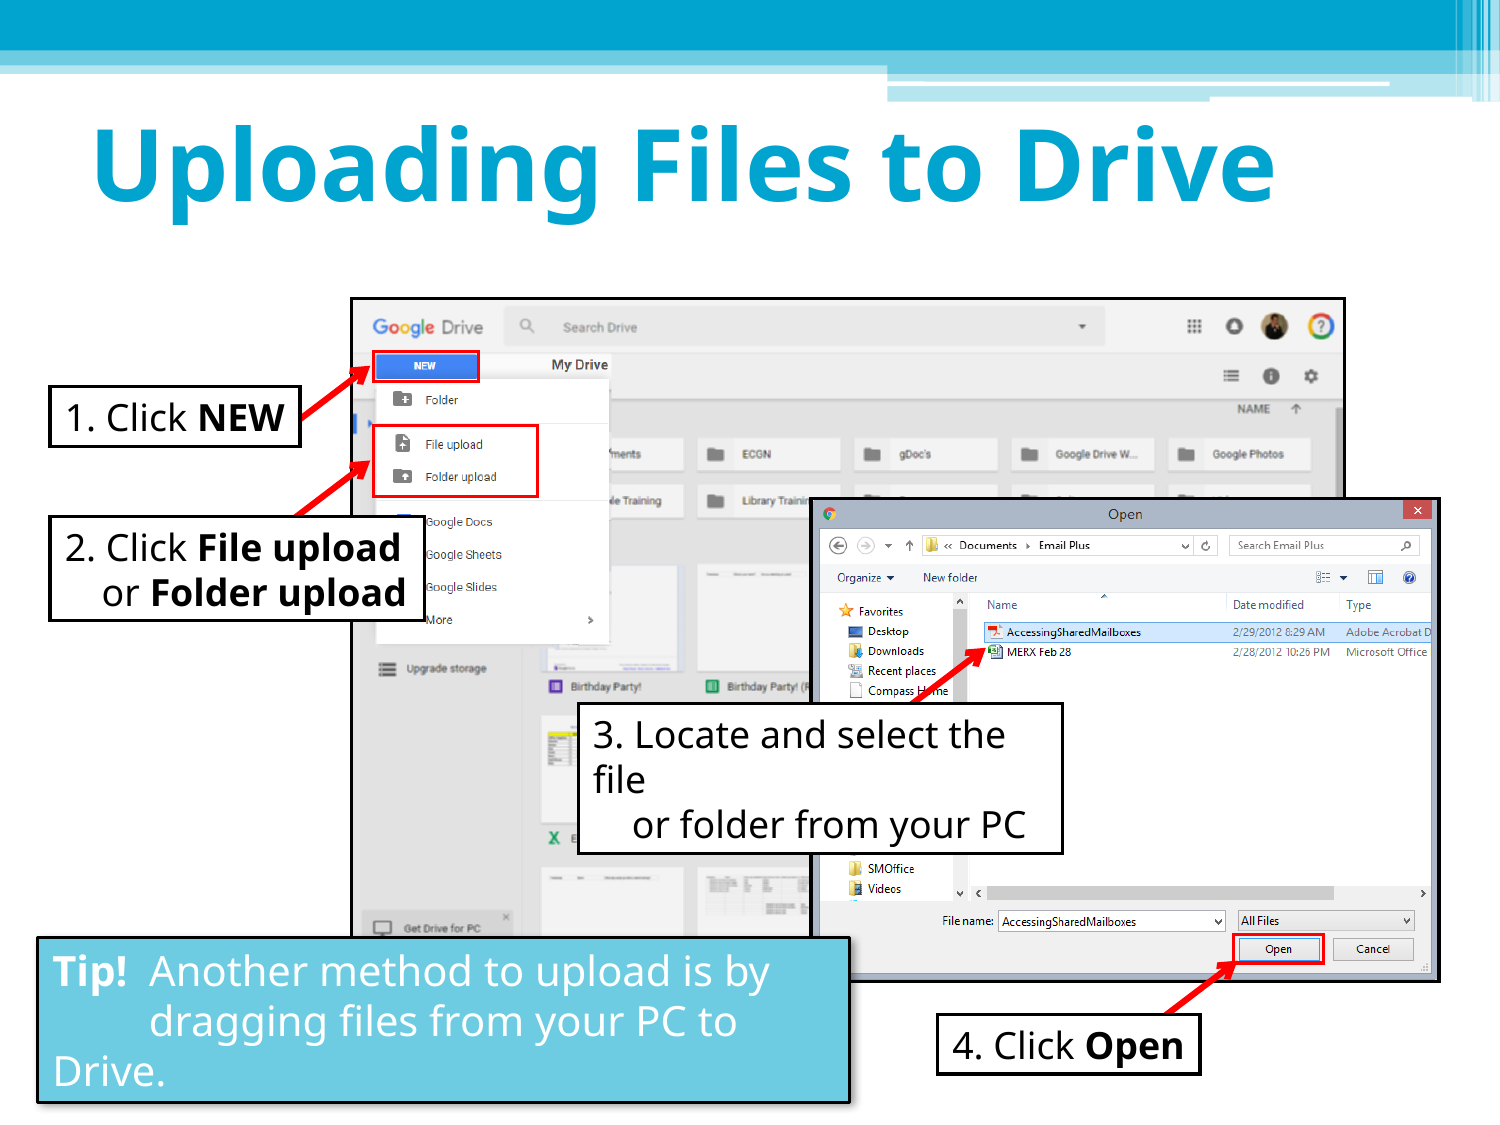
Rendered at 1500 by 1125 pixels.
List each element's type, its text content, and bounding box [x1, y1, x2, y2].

title Uploading Files to Drive [75, 75, 1418, 248]
text_box 2. Click File upload or Folder upload [49, 516, 353, 621]
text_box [910, 647, 986, 705]
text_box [295, 460, 371, 518]
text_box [295, 365, 371, 423]
text_box Tip! Another method to upload is by dragging files from your PC to Drive. [37, 937, 850, 1103]
text_box 4. Click Open [937, 1014, 1200, 1075]
picture [353, 299, 1438, 981]
text_box 1. Click NEW [50, 386, 300, 447]
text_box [1162, 960, 1238, 1018]
